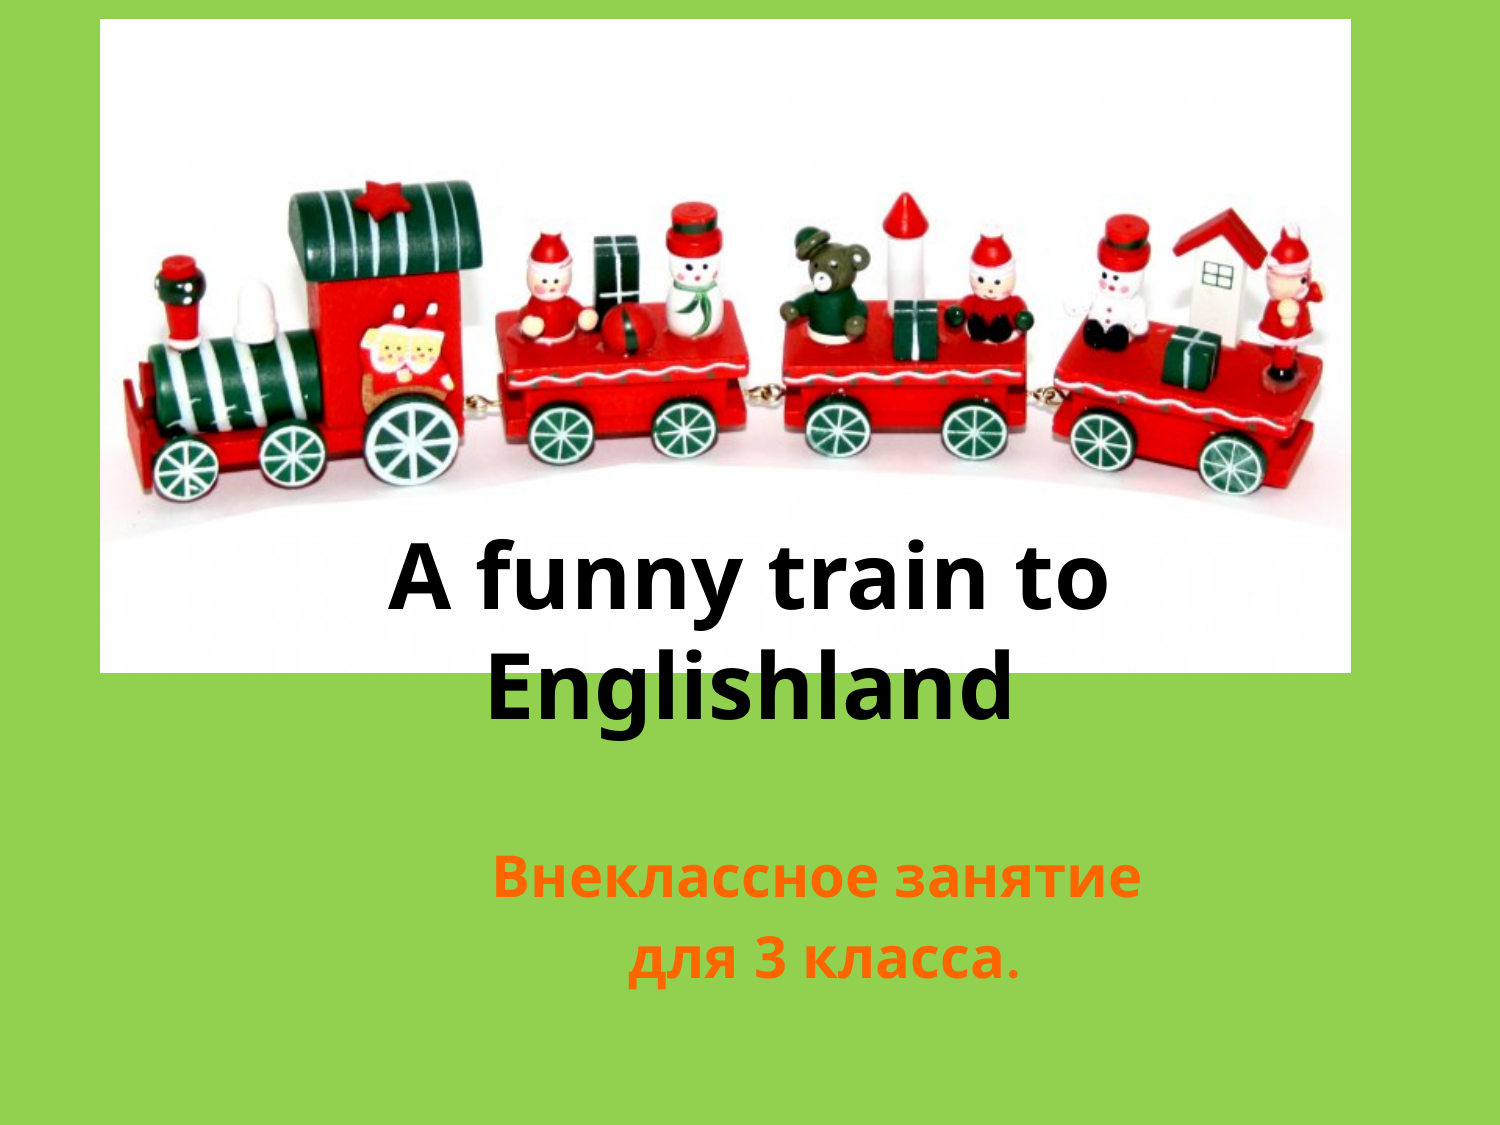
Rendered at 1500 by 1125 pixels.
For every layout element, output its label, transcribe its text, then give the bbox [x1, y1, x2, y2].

subtitle Внеклассное занятие для 3 класса. [230, 716, 1405, 1000]
picture [100, 18, 1351, 673]
title A funny train to Englishland [112, 456, 1388, 799]
